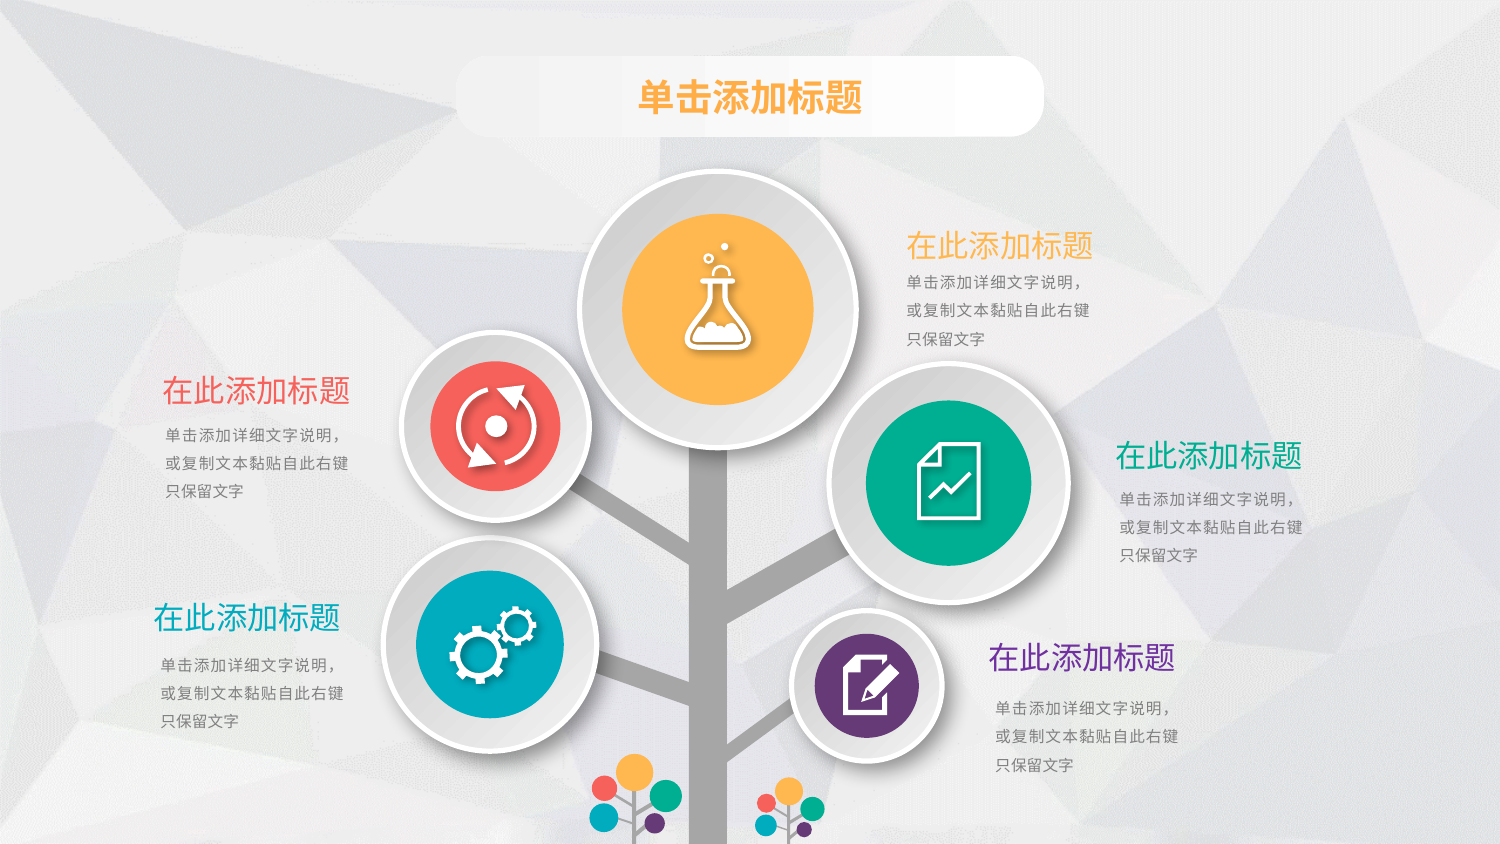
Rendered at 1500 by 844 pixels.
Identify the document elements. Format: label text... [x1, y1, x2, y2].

text_box 单击添加标题 [454, 54, 1046, 138]
picture [0, 0, 1500, 844]
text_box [791, 610, 943, 762]
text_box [535, 448, 881, 844]
text_box 在此添加标题 [973, 630, 1205, 684]
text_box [589, 753, 682, 844]
text_box 单击添加详细文字说明，或复制文本黏贴自此右键只保留文字 [150, 408, 363, 509]
text_box 单击添加详细文字说明，或复制文本黏贴自此右键只保留文字 [145, 638, 359, 739]
text_box 在此添加标题 [148, 363, 379, 416]
text_box 单击添加详细文字说明，或复制文本黏贴自此右键只保留文字 [891, 256, 1105, 356]
text_box 单击添加详细文字说明，或复制文本黏贴自此右键只保留文字 [980, 682, 1193, 782]
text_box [401, 332, 590, 521]
text_box 在此添加标题 [138, 590, 369, 644]
text_box 单击添加详细文字说明，或复制文本黏贴自此右键只保留文字 [1104, 472, 1317, 572]
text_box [828, 363, 1069, 603]
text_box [383, 537, 597, 752]
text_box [754, 777, 825, 844]
text_box 在此添加标题 [1100, 429, 1331, 482]
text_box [579, 171, 857, 448]
text_box 在此添加标题 [891, 218, 1123, 271]
